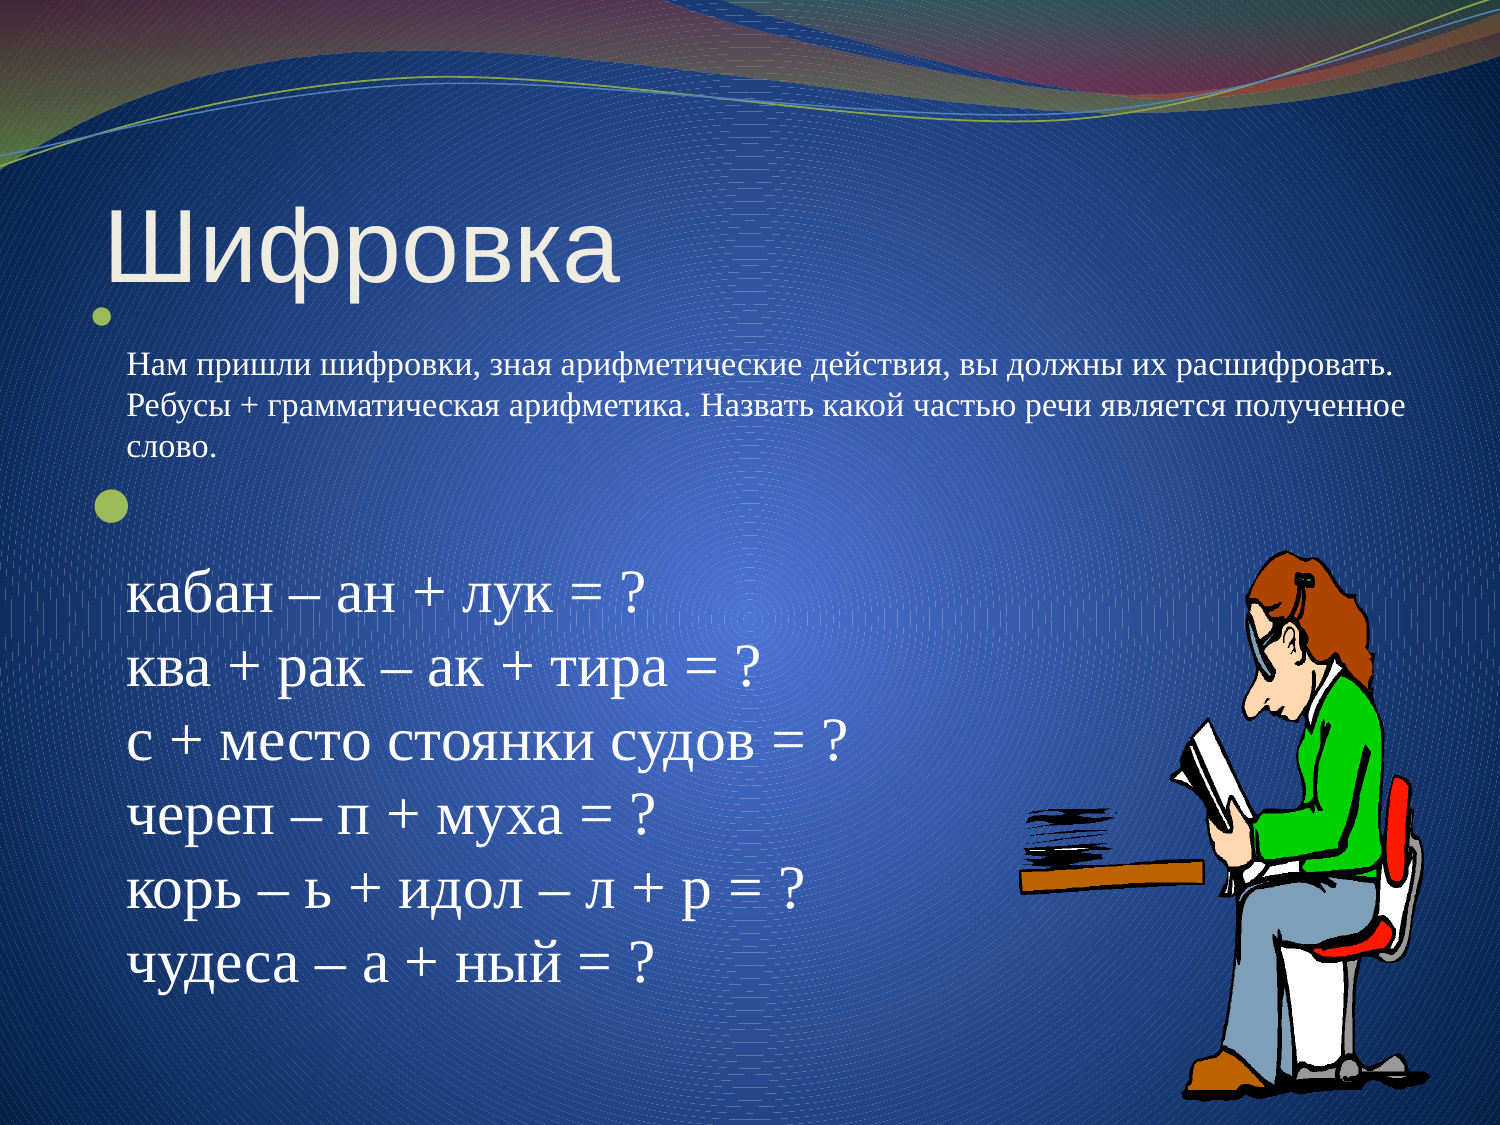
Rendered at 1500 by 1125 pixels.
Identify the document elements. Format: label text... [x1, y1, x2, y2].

text_box 2 [1012, 551, 1425, 1113]
list Нам пришли шифровки, зная арифметические действия, вы должны их расшифровать. Ребусы + грамматическая арифметика. Назвать какой частью речи является полученное слово. кабан – ан + лук = ? ква + рак – ак + тира = ? с + место стоянки судов = ? череп – п + муха = ? корь – ь + идол – л + р = ? чудеса – а + ный = ? [75, 292, 1425, 1125]
title Шифровка [75, 115, 1425, 292]
picture [1019, 550, 1430, 1102]
